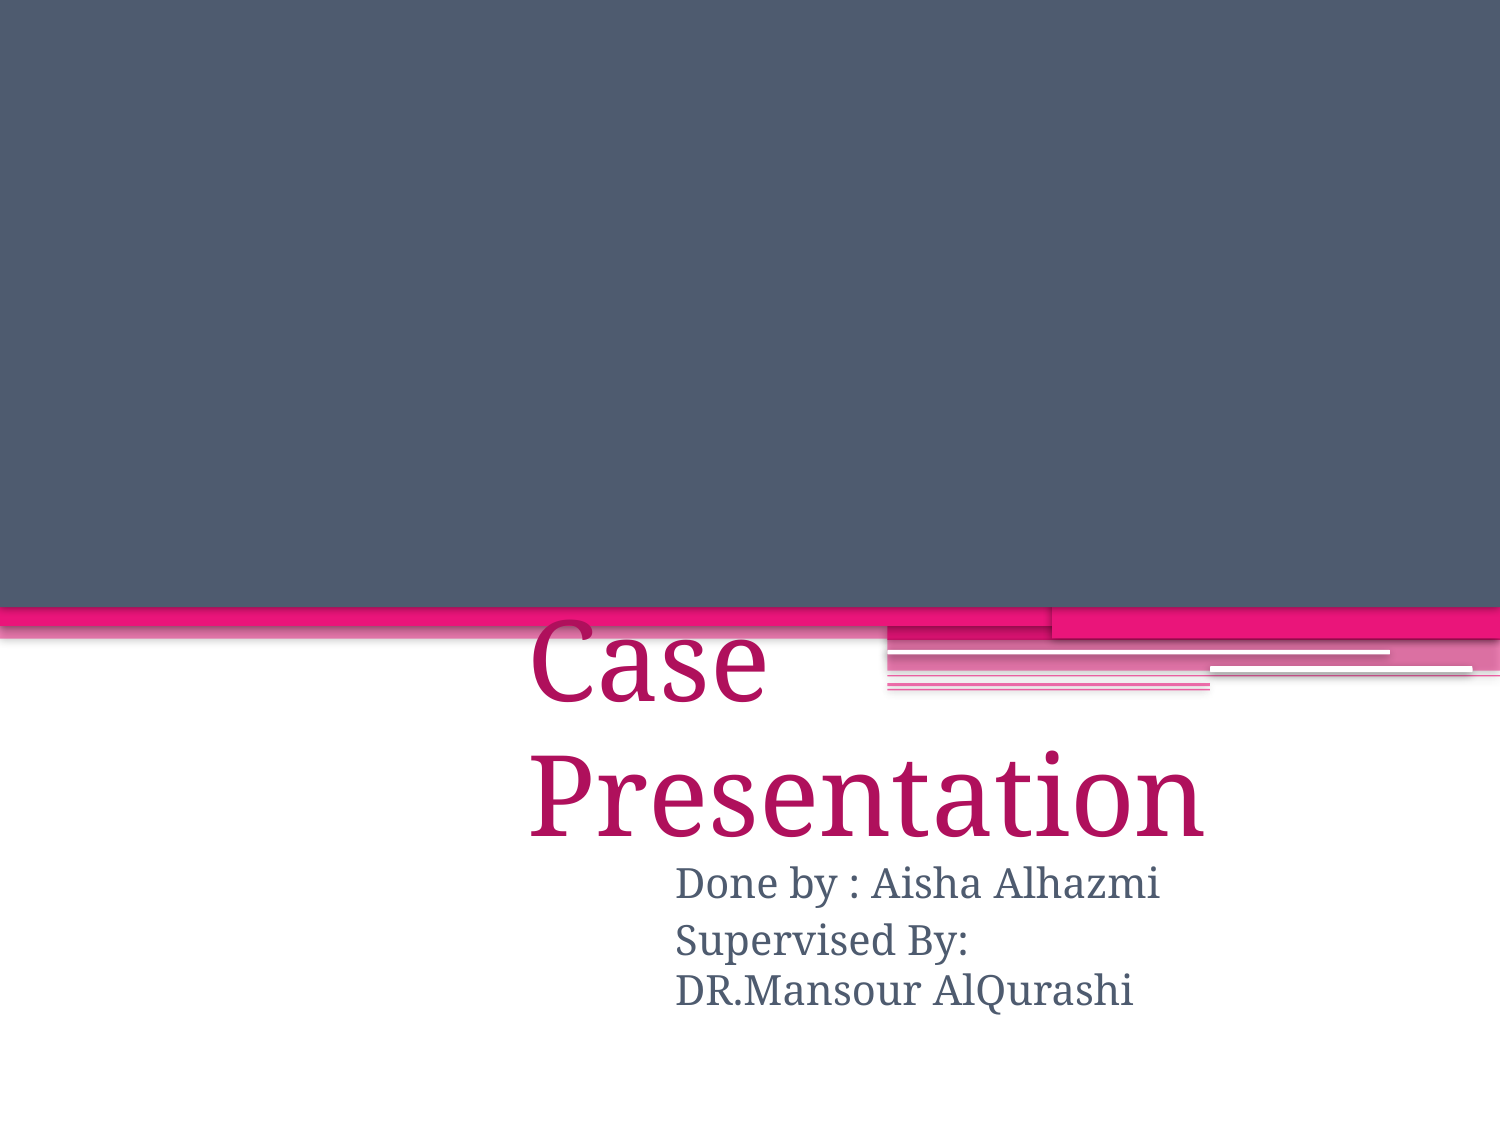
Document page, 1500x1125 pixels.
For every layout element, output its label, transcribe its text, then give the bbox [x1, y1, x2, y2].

title Case Presentation [512, 712, 1438, 867]
subtitle Done by : Aisha Alhazmi Supervised By: DR.Mansour AlQurashi [650, 849, 1225, 953]
